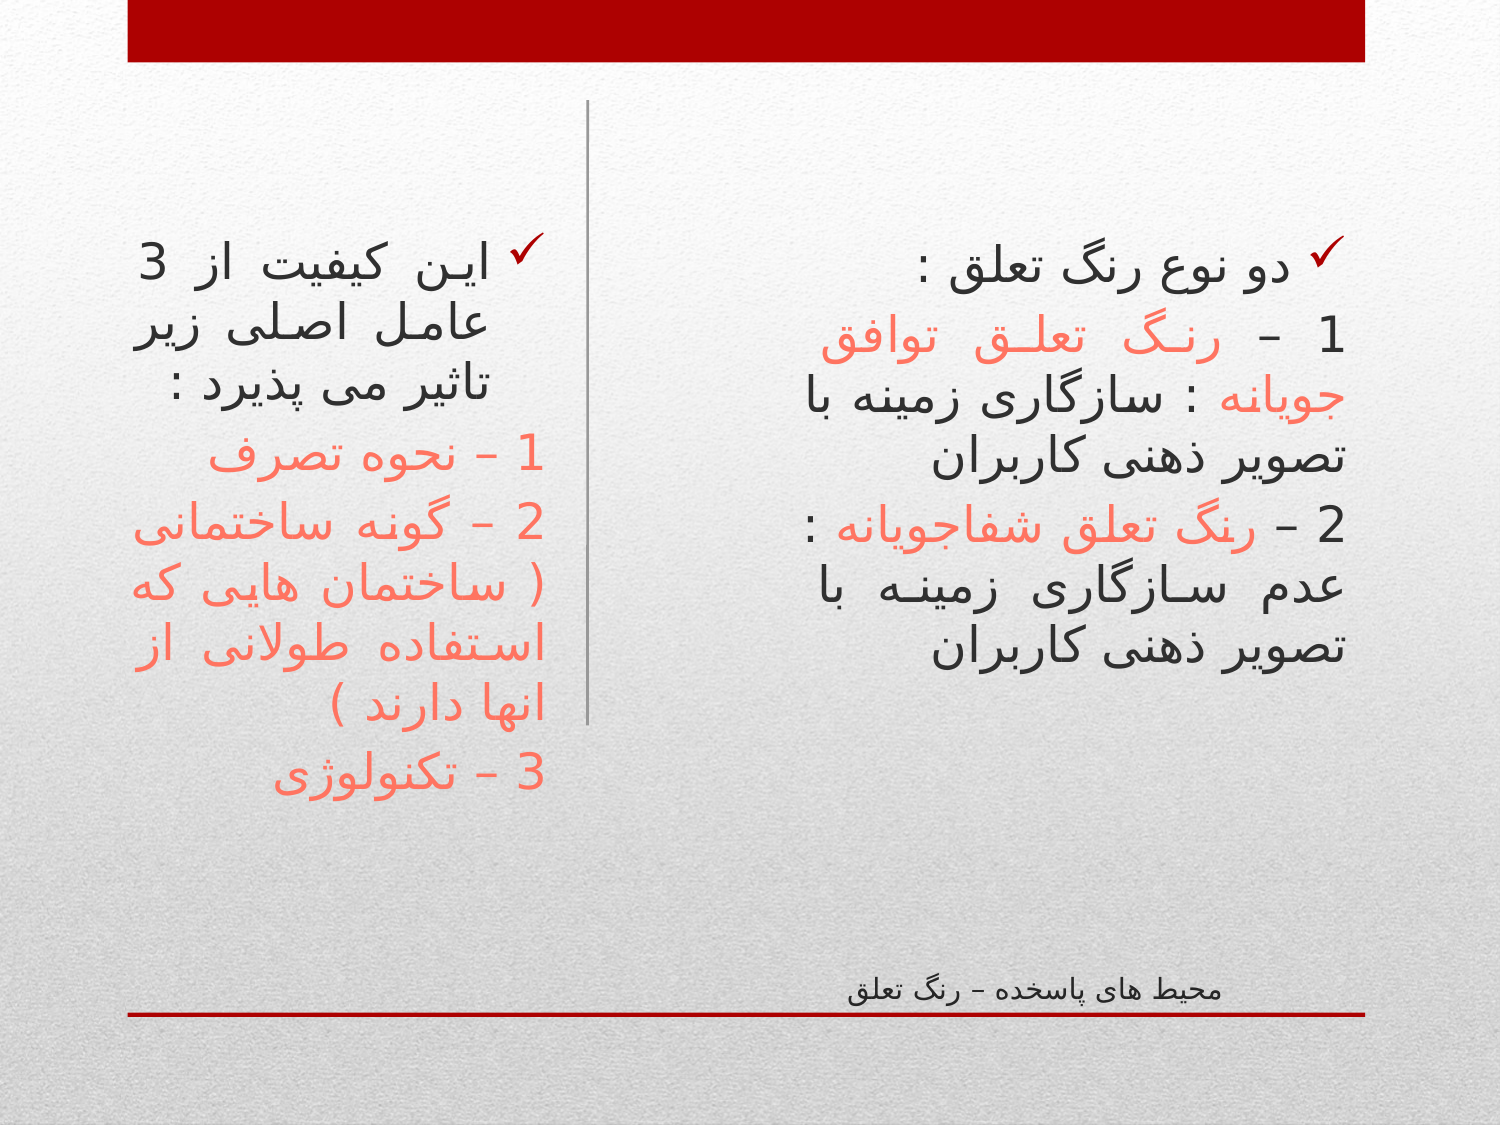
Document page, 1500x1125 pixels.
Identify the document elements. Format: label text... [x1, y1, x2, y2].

text_box دو نوع رنگ تعلق : 1 – رنگ تعلق توافق جویانه : سازگاری زمینه با تصویر ذهنی کاربران 2 – رنگ تعلق شفاجویانه : عدم سازگاری زمینه با تصویر ذهنی کاربران [787, 24, 1363, 950]
title محیط های پاسخده – رنگ تعلق [563, 750, 1238, 1013]
list این کیفیت از 3 عامل اصلی زیر تاثیر می پذیرد : 1 – نحوه تصرف 2 – گونه ساختمانی ( ساختمان هایی که استفاده طولانی از انها دارند ) 3 – تکنولوژی [112, 87, 563, 1013]
picture [0, 0, 1500, 1125]
